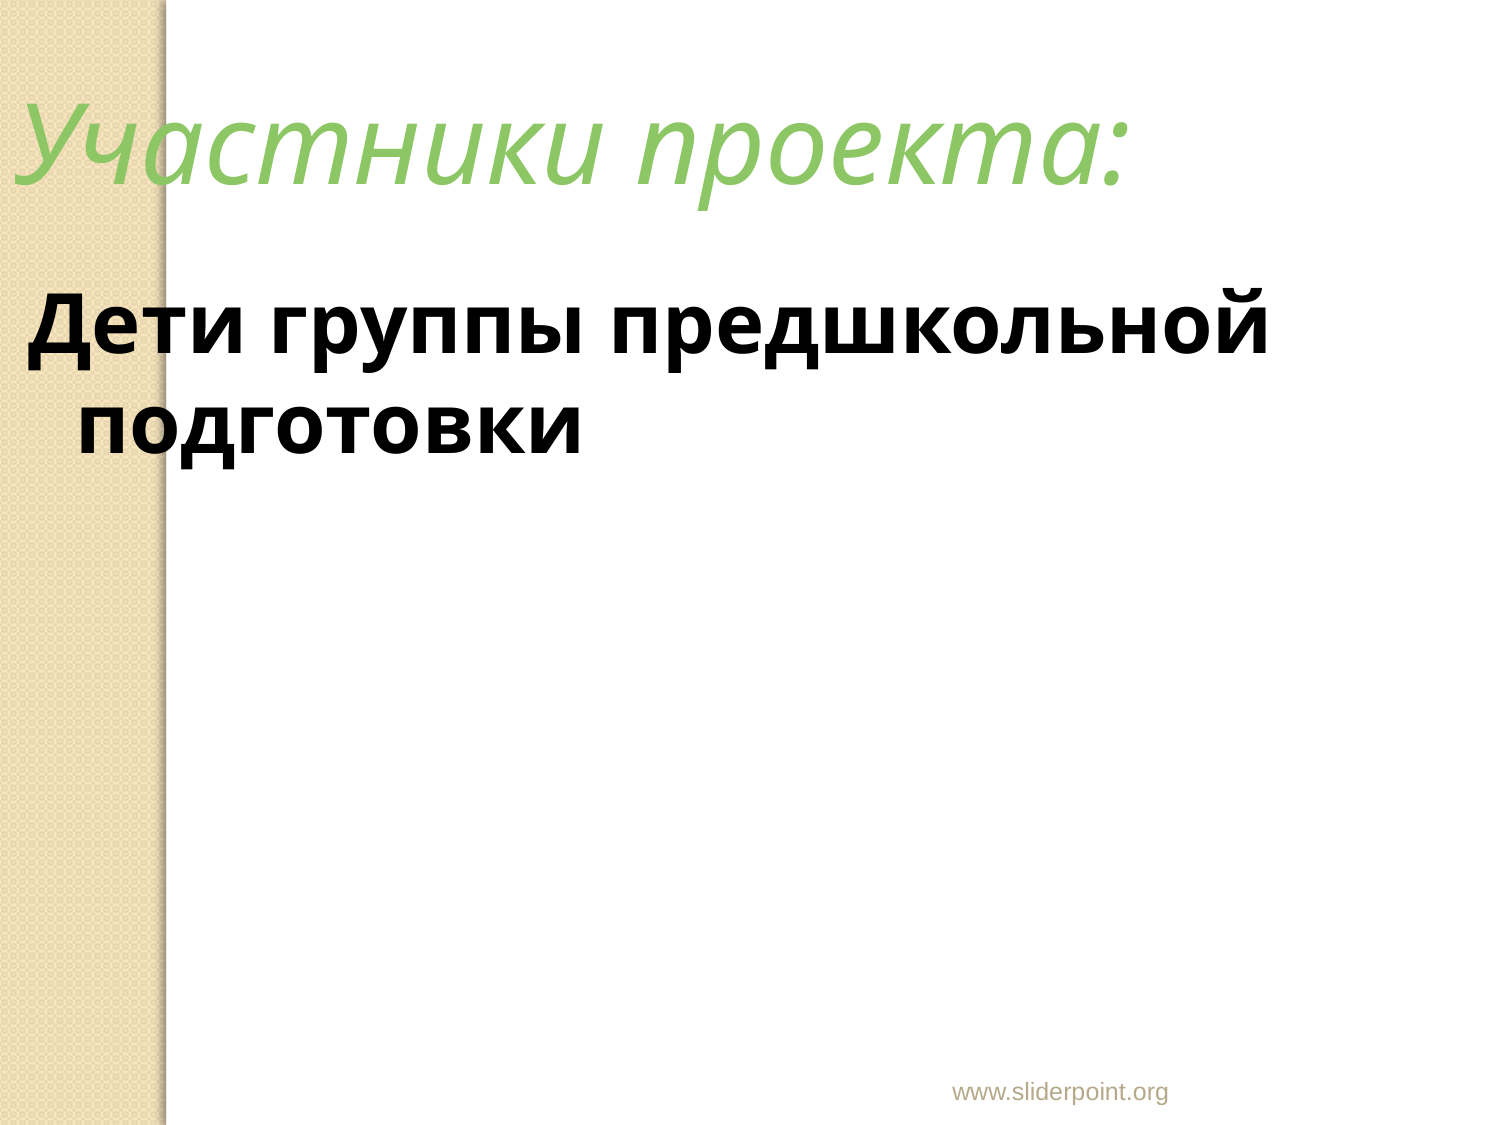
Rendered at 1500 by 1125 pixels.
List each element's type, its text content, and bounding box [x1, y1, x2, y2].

title Участники проекта: [0, 45, 1350, 234]
list Дети группы предшкольной подготовки [0, 262, 1351, 1006]
footer www.sliderpoint.org [937, 1034, 1413, 1113]
